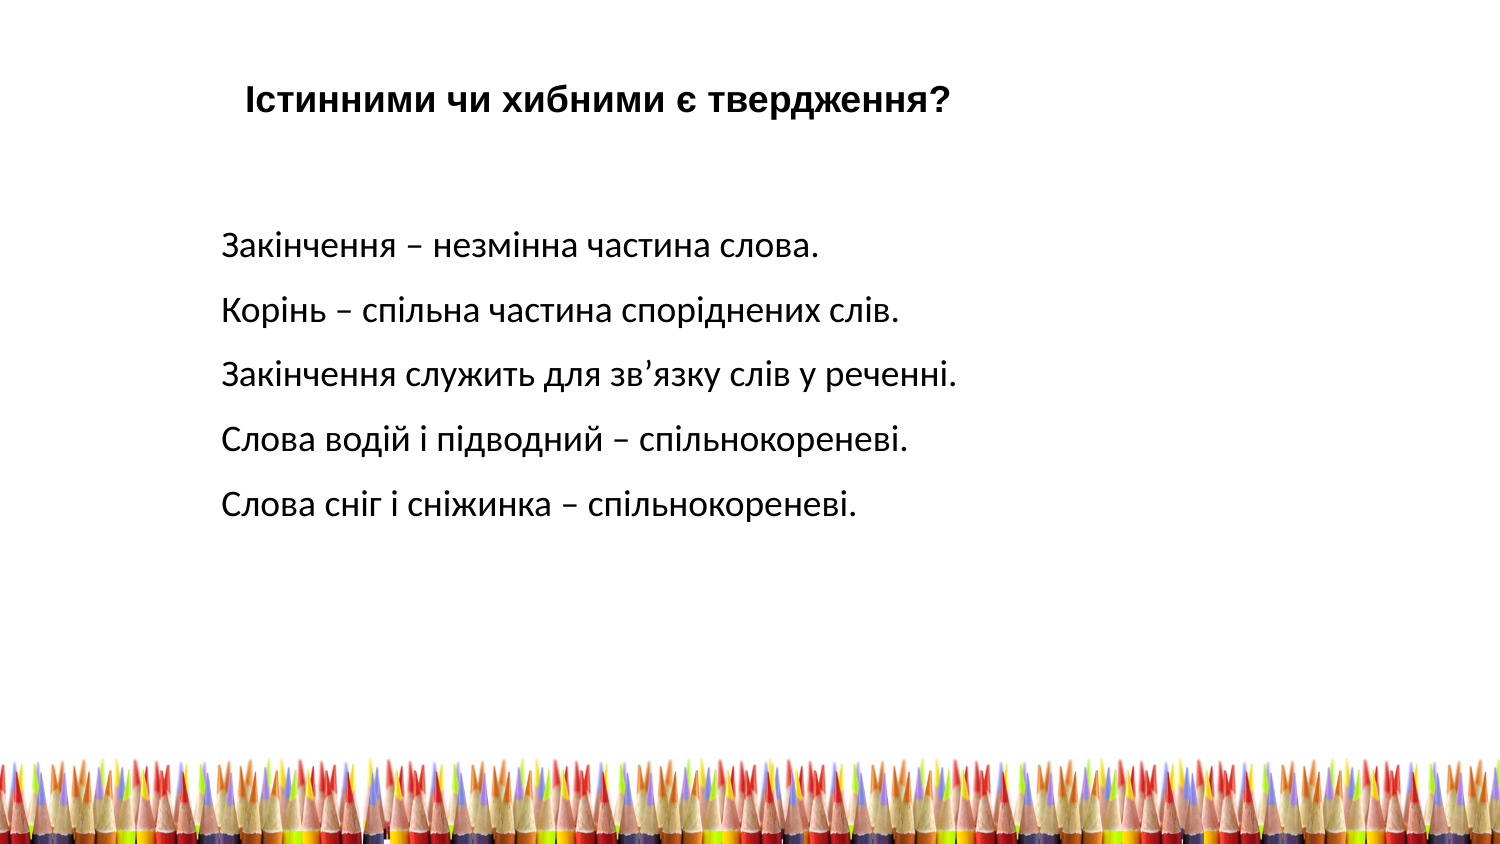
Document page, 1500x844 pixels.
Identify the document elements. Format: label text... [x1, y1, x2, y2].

picture [0, 756, 1500, 844]
text_box Істинними чи хибними є твердження? [230, 67, 1229, 128]
text_box Закінчення – незмінна частина слова. Корінь – спільна частина споріднених слів. Закінчення служить для зв’язку слів у реченні. Слова водій і підводний – спільнокореневі. Слова сніг і сніжинка – спільнокореневі. [206, 209, 1223, 532]
